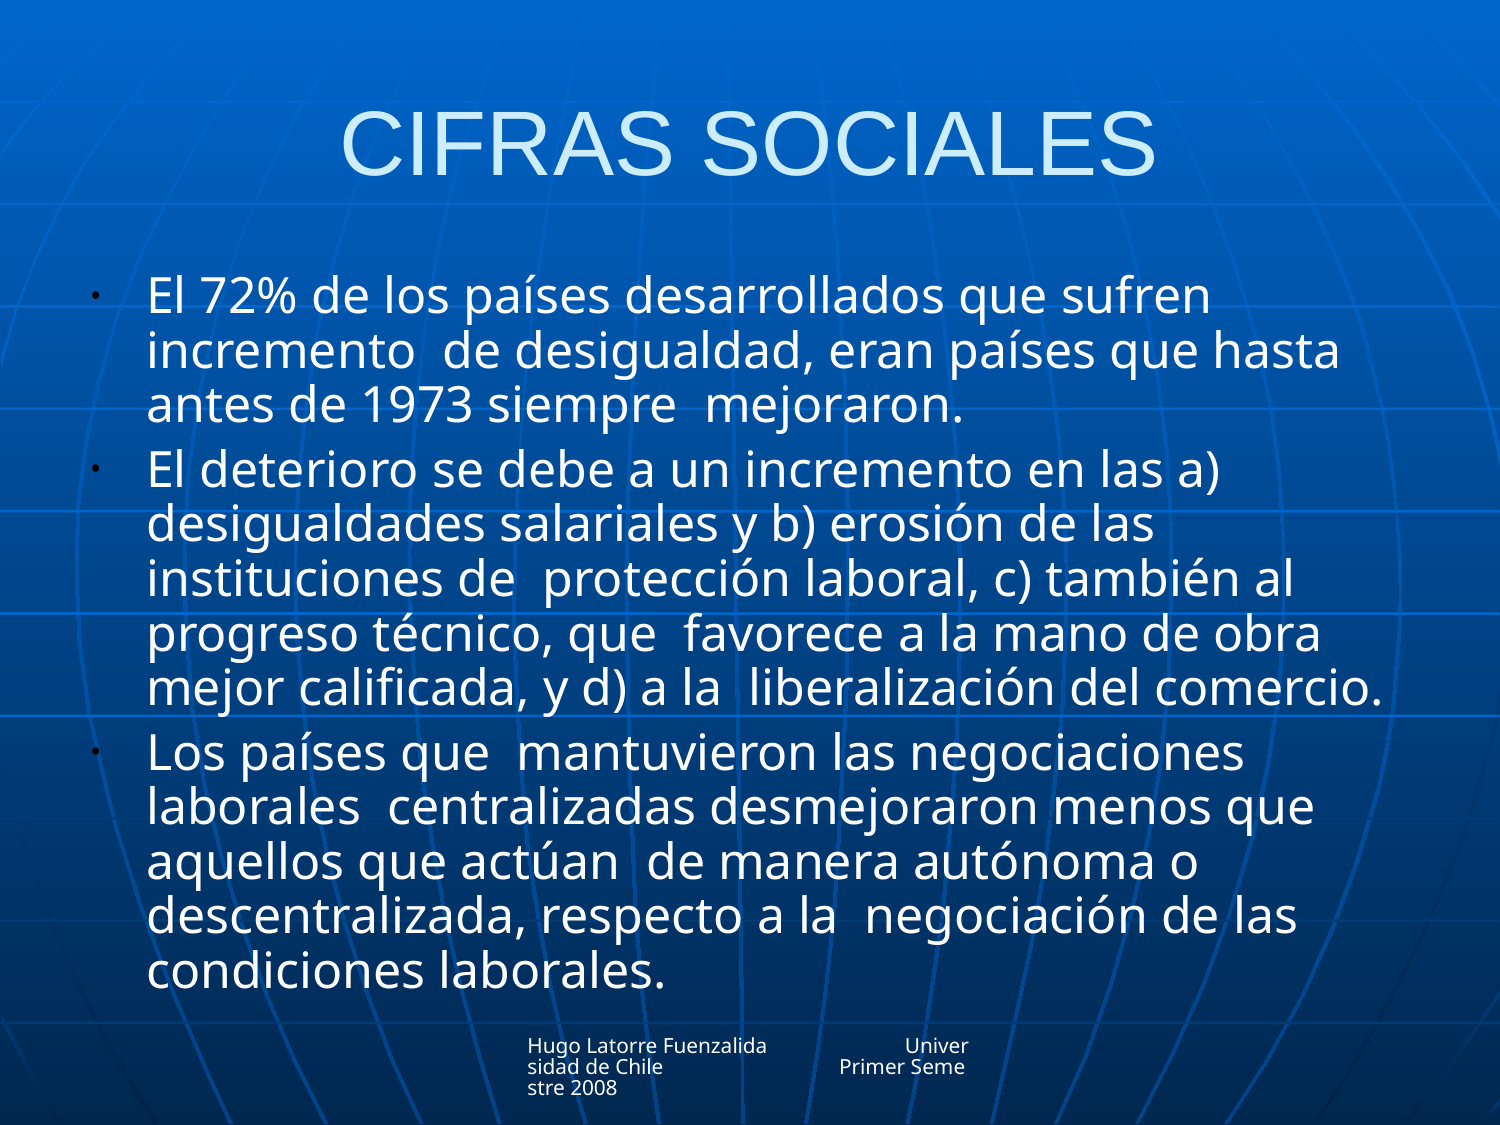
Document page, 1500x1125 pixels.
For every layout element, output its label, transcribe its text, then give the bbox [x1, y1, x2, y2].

title CIFRAS SOCIALES [74, 45, 1426, 233]
list El 72% de los países desarrollados que sufren incremento de desigualdad, eran países que hasta antes de 1973 siempre mejoraron. El deterioro se debe a un incremento en las a) desigualdades salariales y b) erosión de las instituciones de protección laboral, c) también al progreso técnico, que favorece a la mano de obra mejor calificada, y d) a la liberalización del comercio. Los países que mantuvieron las negociaciones laborales centralizadas desmejoraron menos que aquellos que actúan de manera autónoma o descentralizada, respecto a la negociación de las condiciones laborales. [74, 262, 1426, 1006]
footer Hugo Latorre Fuenzalida Universidad de Chile Primer Semestre 2008 [512, 1024, 988, 1101]
